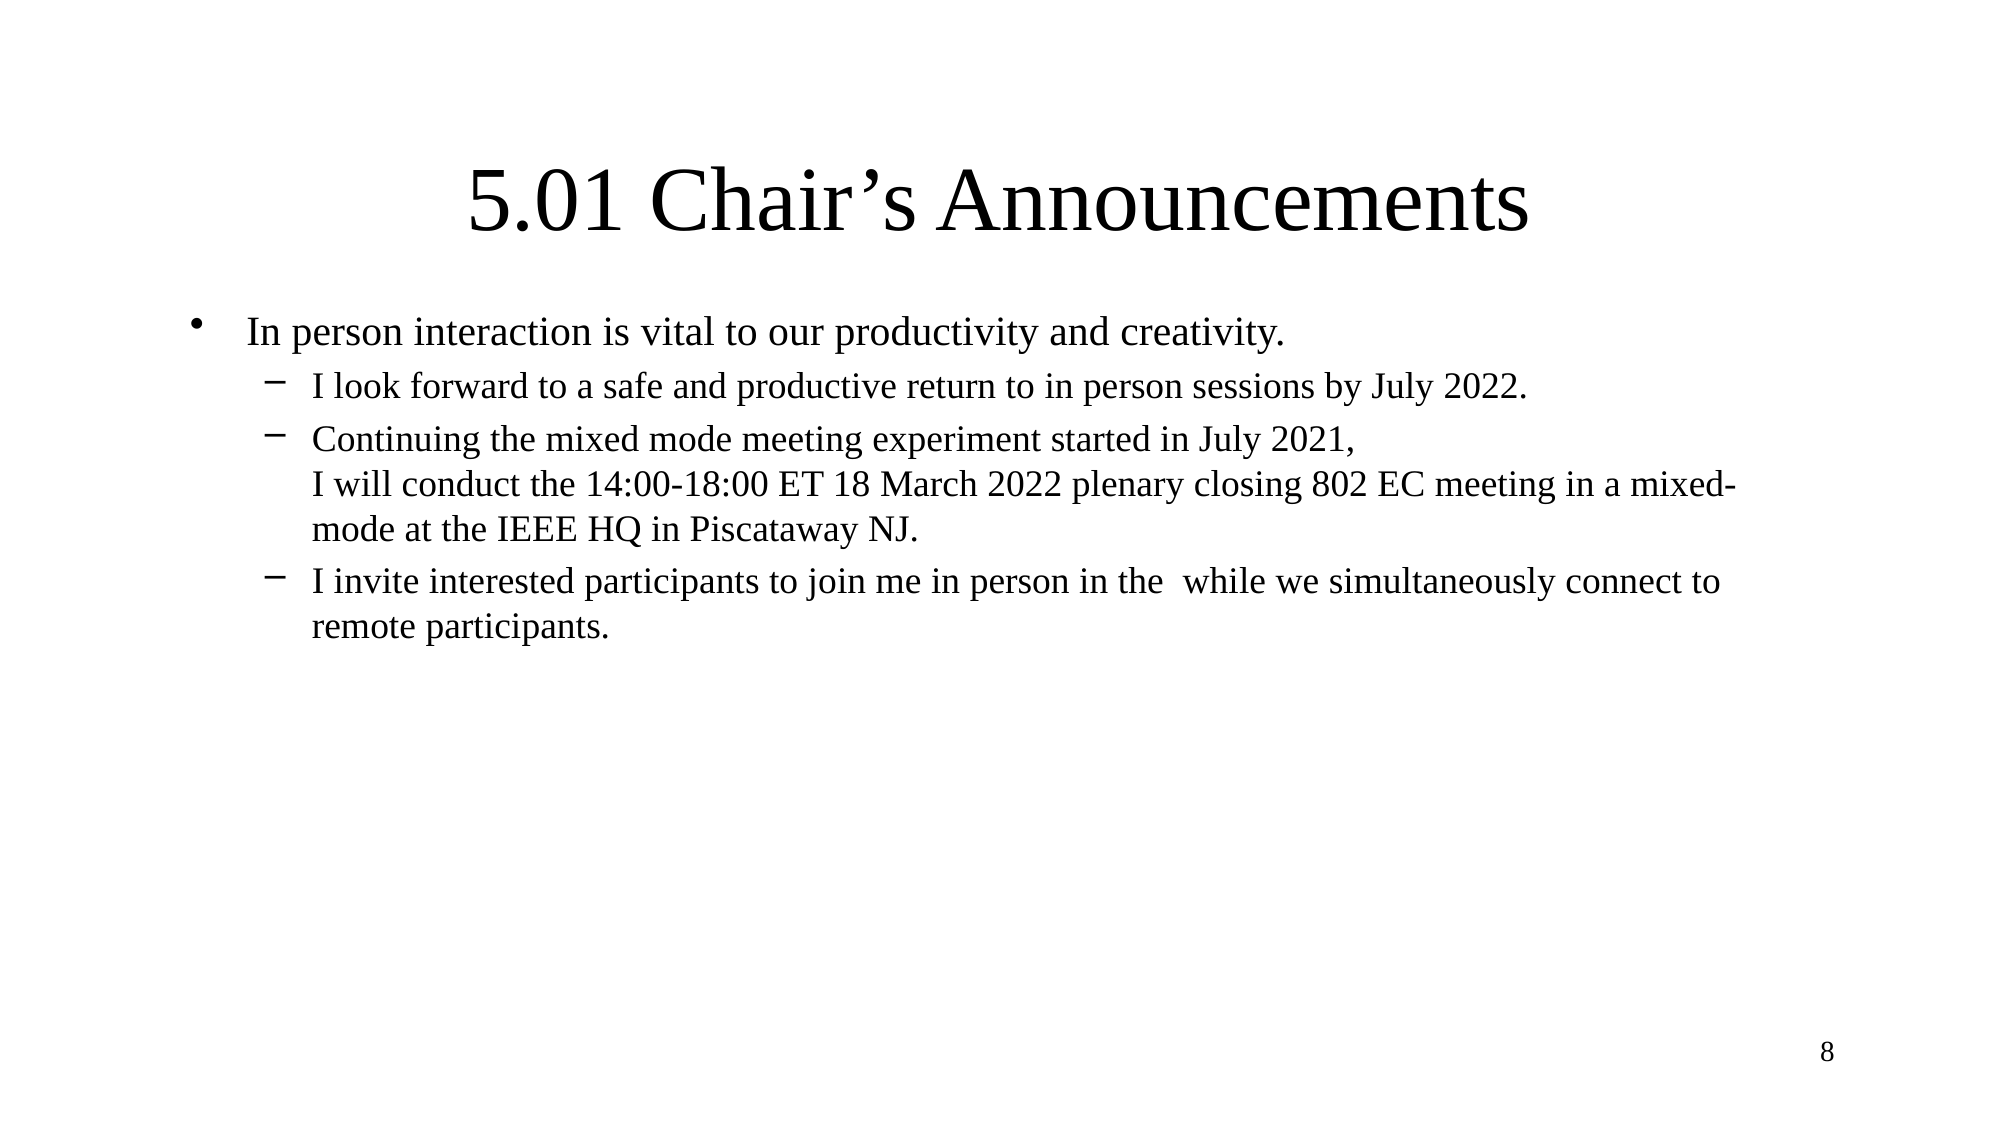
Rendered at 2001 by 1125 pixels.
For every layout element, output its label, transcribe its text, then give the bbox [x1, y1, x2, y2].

title 5.01 Chair’s Announcements [149, 99, 1851, 288]
list In person interaction is vital to our productivity and creativity. I look forward to a safe and productive return to in person sessions by July 2022. Continuing the mixed mode meeting experiment started in July 2021, I will conduct the 14:00-18:00 ET 18 March 2022 plenary closing 802 EC meeting in a mixed-mode at the IEEE HQ in Piscataway NJ. I invite interested participants to join me in person in the while we simultaneously connect to remote participants. [174, 296, 1788, 972]
slide_number 8 [1433, 1024, 1851, 1101]
